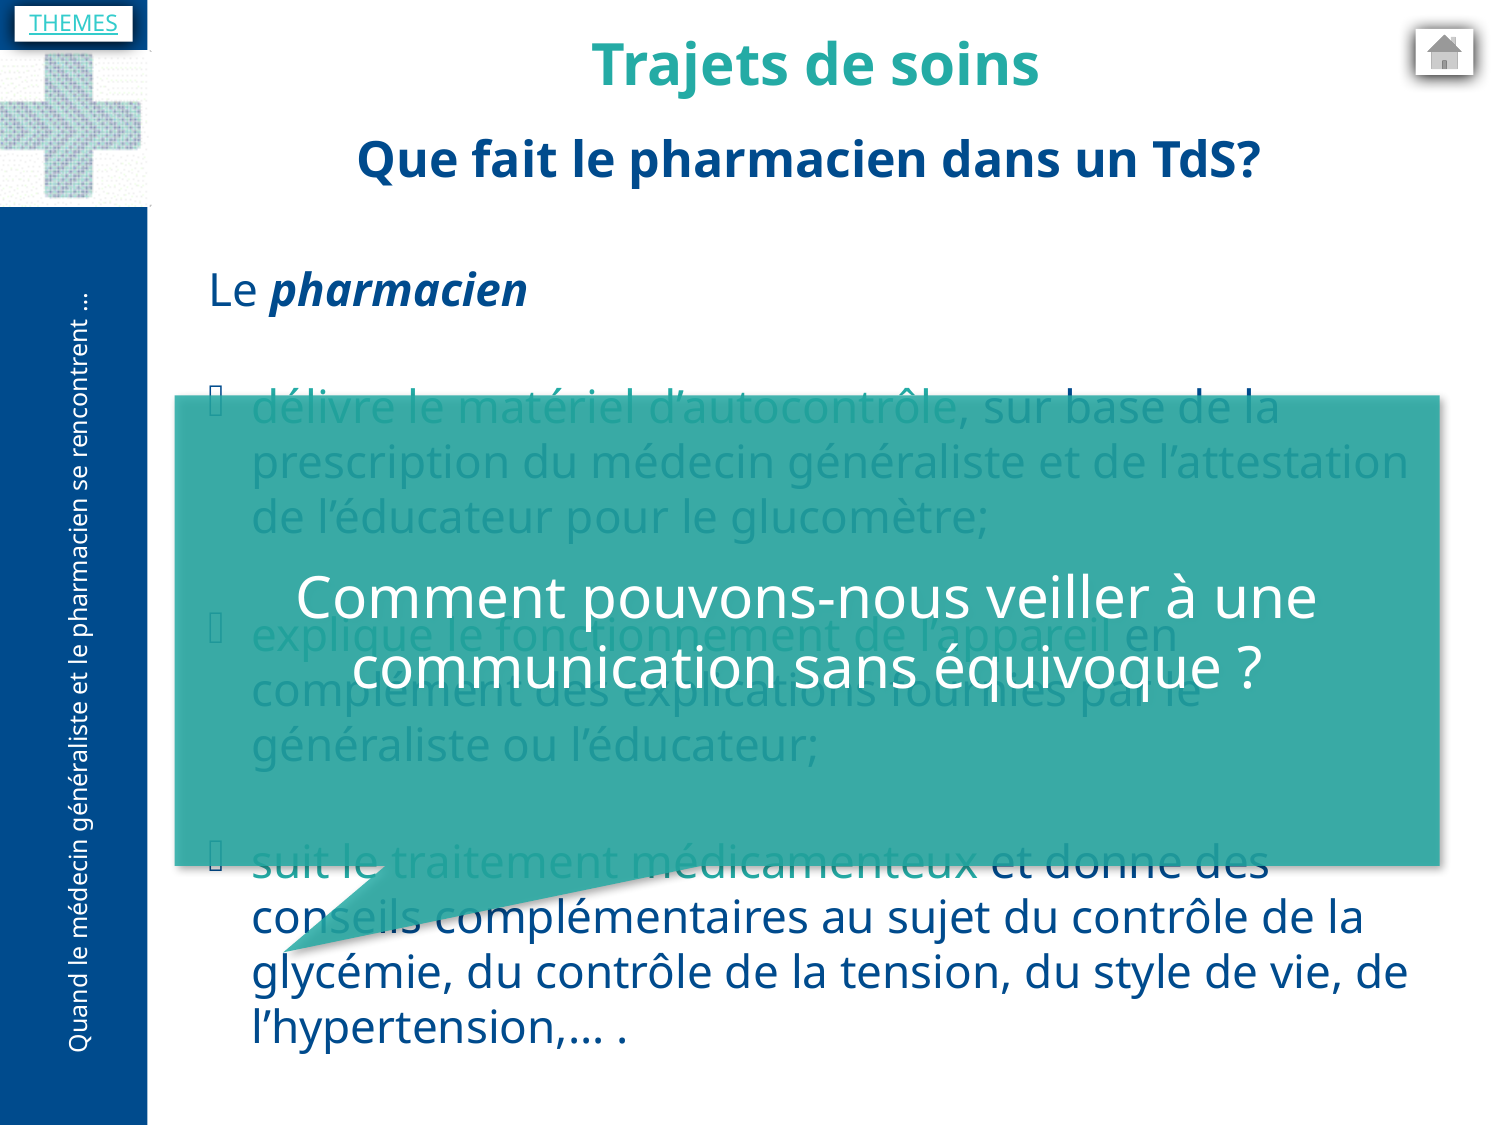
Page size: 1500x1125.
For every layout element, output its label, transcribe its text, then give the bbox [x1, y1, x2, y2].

text_box Comment pouvons-nous veiller à une communication sans équivoque ? [173, 394, 1441, 954]
text_box THEMES [14, 5, 134, 42]
text_box Que fait le pharmacien dans un TdS? [160, 120, 1458, 195]
list Trajets de soins [174, 28, 1458, 120]
list Le pharmacien délivre le matériel d’autocontrôle, sur base de la prescription du médecin généraliste et de l’attestation de l’éducateur pour le glucomètre; explique le fonctionnement de l’appareil en complément des explications fournies par le généraliste ou l’éducateur; suit le traitement médicamenteux et donne des conseils complémentaires au sujet du contrôle de la glycémie, du contrôle de la tension, du style de vie, de l’hypertension,… . [193, 253, 1458, 1125]
text_box [1415, 28, 1474, 76]
picture [0, 50, 152, 207]
